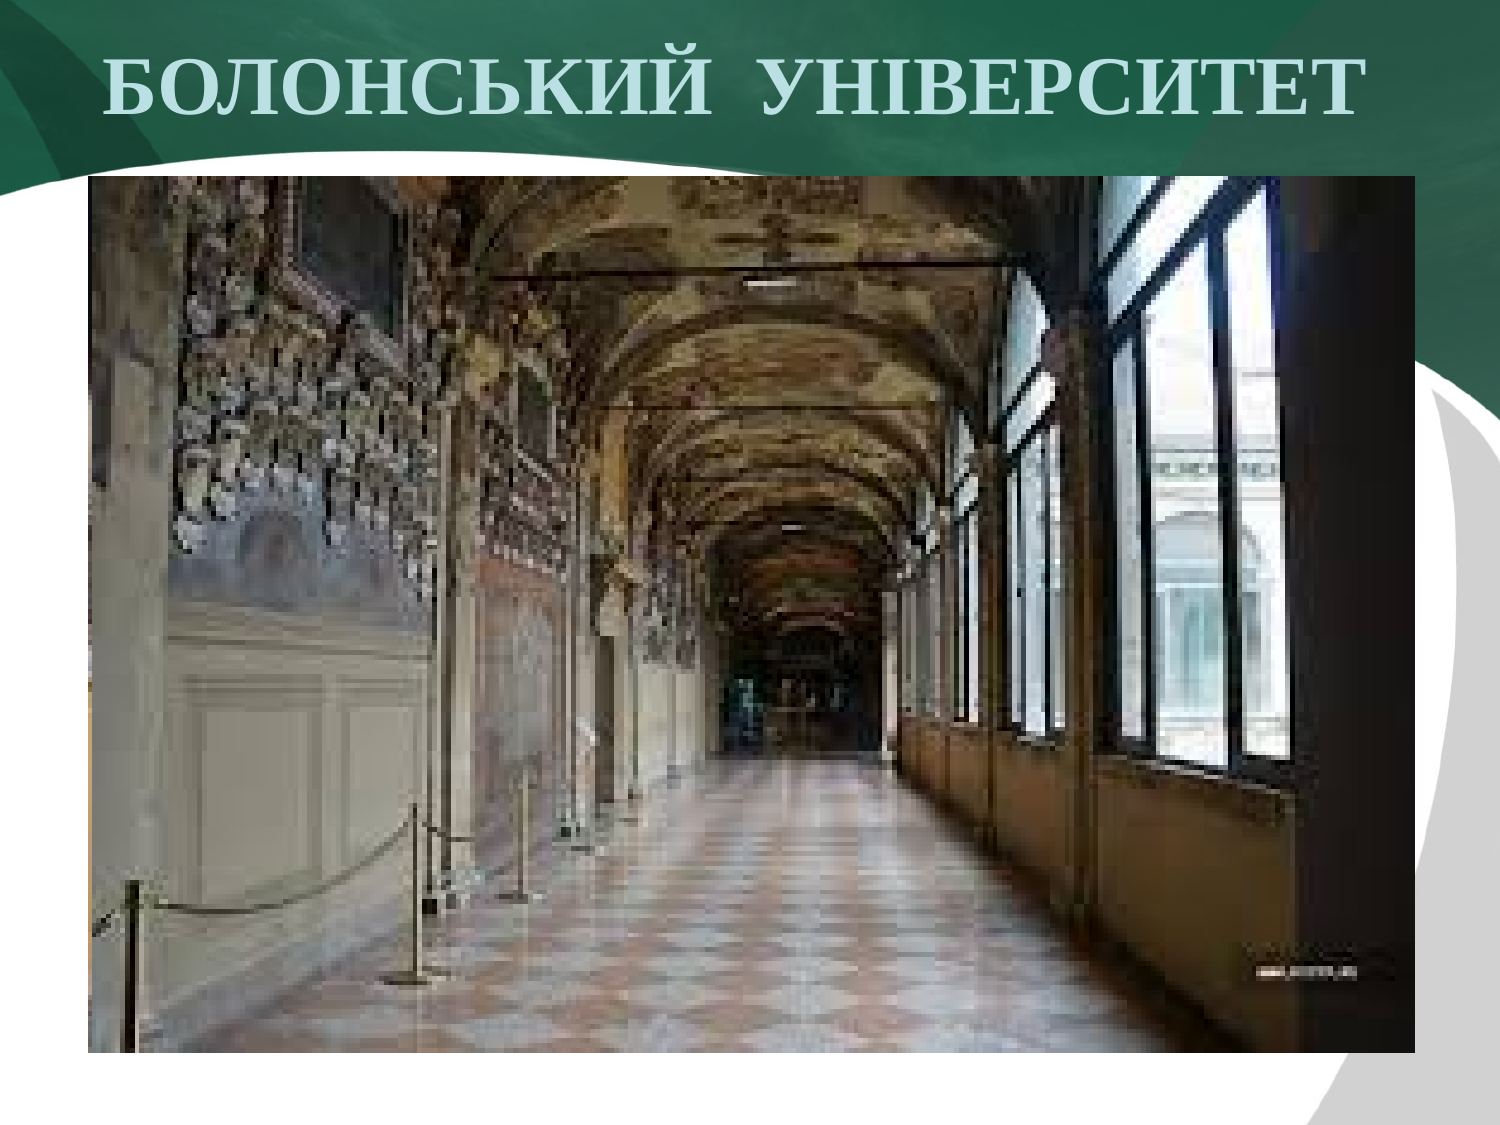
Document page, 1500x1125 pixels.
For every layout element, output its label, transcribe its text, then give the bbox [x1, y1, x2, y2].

title БОЛОНСЬКИЙ УНІВЕРСИТЕТ [52, 0, 1459, 163]
picture [0, 0, 1500, 1125]
